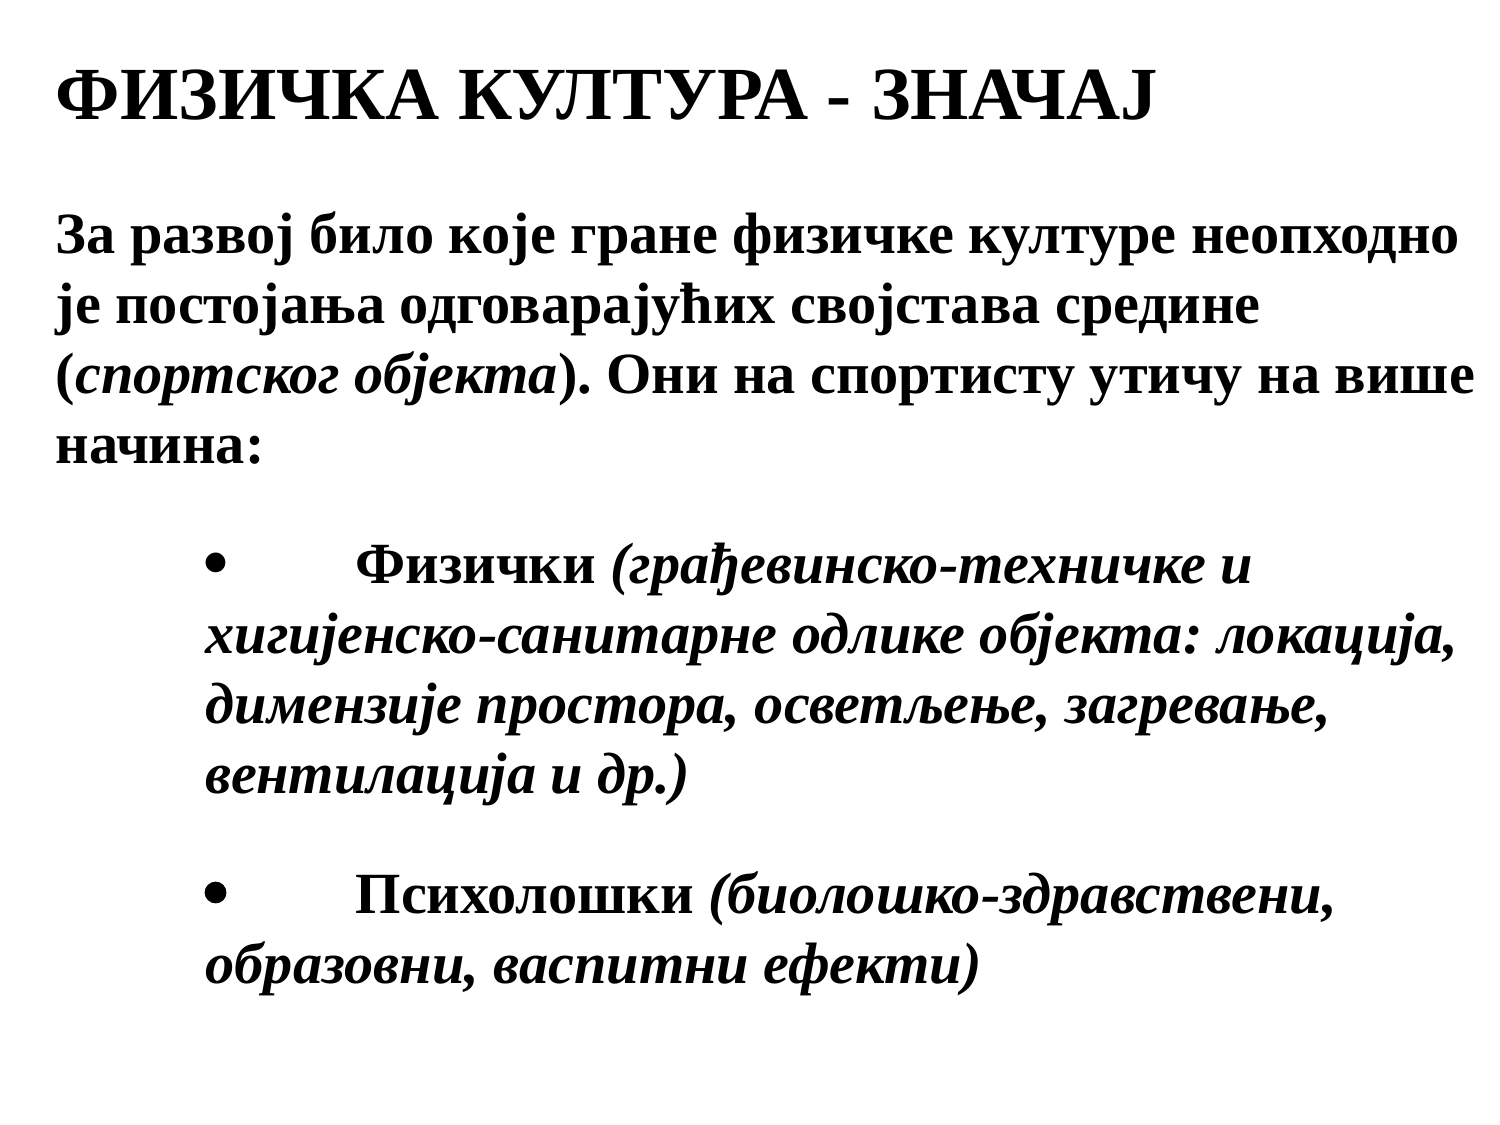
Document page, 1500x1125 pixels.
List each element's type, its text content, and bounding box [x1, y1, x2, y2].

text_box ФИЗИЧКА КУЛТУРА - ЗНАЧАЈ За развој било које гране физичке културе неопходно је постојања одговарајућих својстава средине (спортског објекта). Они на спортисту утичу на више начина: · Физички (грађевинско-техничке и хигијенско-санитарне одлике објекта: локација, димензије простора, осветљење, загревање, вентилација и др.) · Психолошки (биолошко-здравствени, образовни, васпитни ефекти) [41, 37, 1500, 1002]
